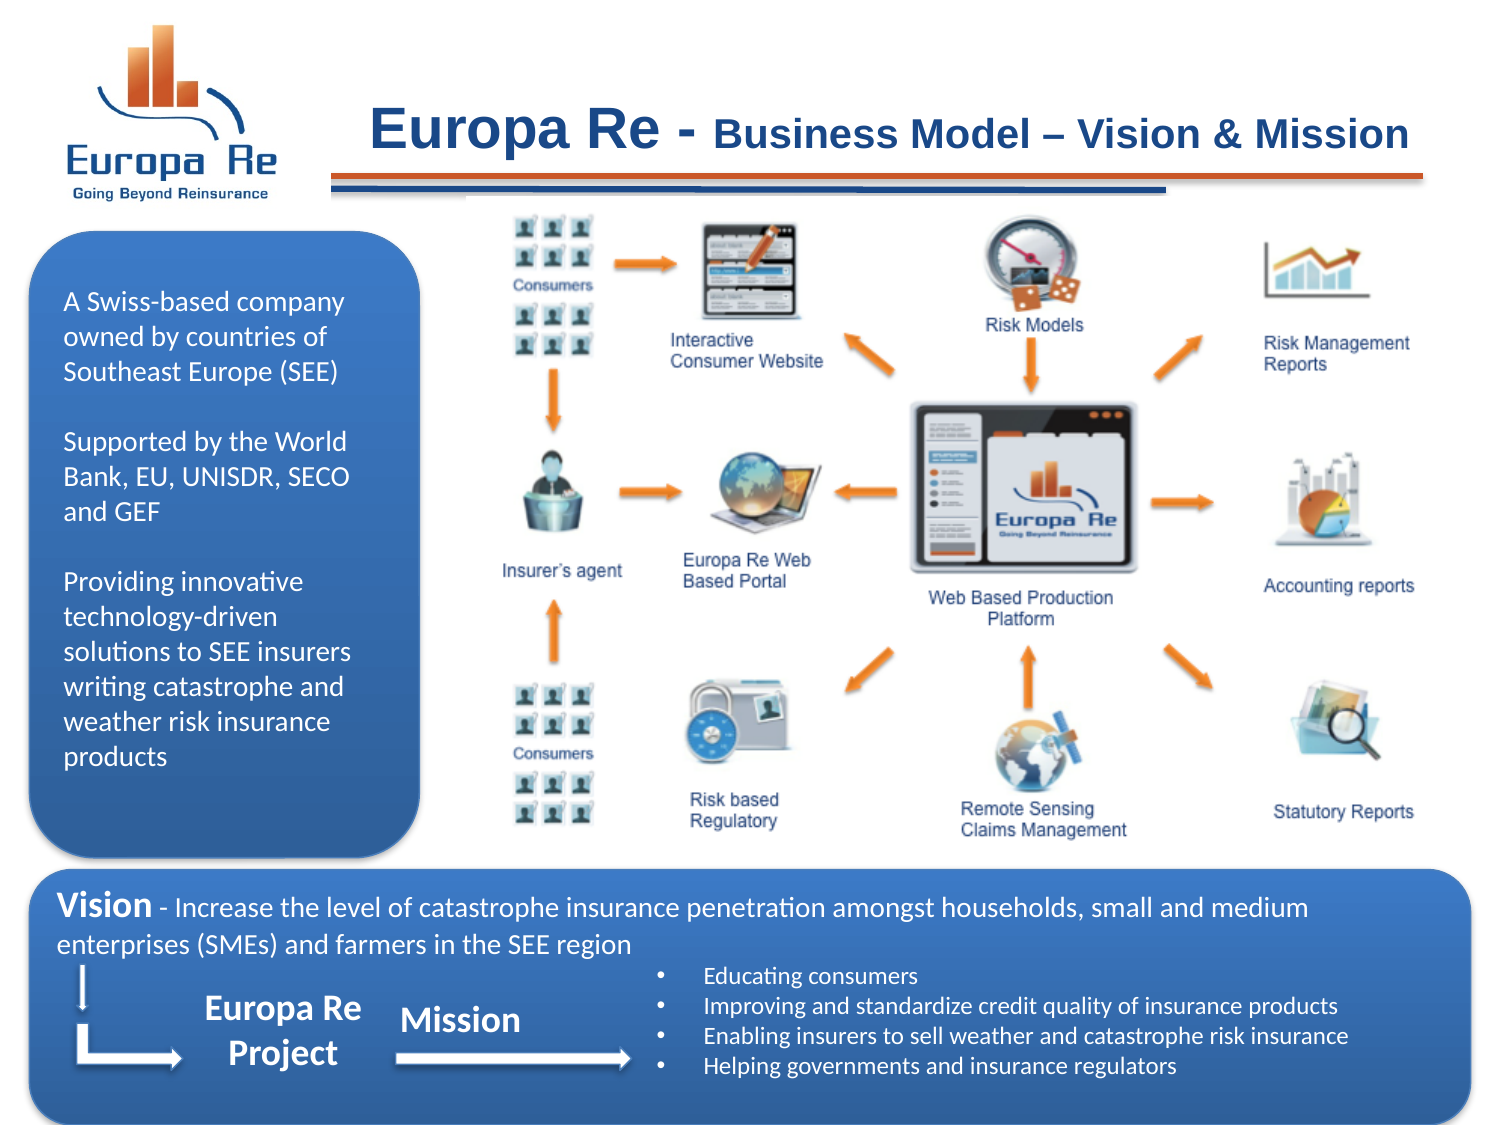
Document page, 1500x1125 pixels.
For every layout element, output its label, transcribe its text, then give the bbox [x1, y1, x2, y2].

text_box A Swiss-based company owned by countries of Southeast Europe (SEE) Supported by the World Bank, EU, UNISDR, SECO and GEF Providing innovative technology-driven solutions to SEE insurers writing catastrophe and weather risk insurance products [28, 230, 421, 859]
text_box Vision - Increase the level of catastrophe insurance penetration amongst households, small and medium enterprises (SMEs) and farmers in the SEE region Educating consumers Improving and standardize credit quality of insurance products Enabling insurers to sell weather and catastrophe risk insurance Helping governments and insurance regulators [28, 868, 1472, 1125]
picture [0, 0, 331, 225]
title Europa Re - Business Model – Vision & Mission [159, 30, 1426, 219]
text_box Europa Re Project [182, 975, 384, 1081]
text_box [75, 963, 90, 1012]
text_box [75, 1022, 184, 1072]
text_box [394, 1046, 633, 1072]
text_box Mission [384, 987, 561, 1048]
picture [466, 195, 1428, 848]
